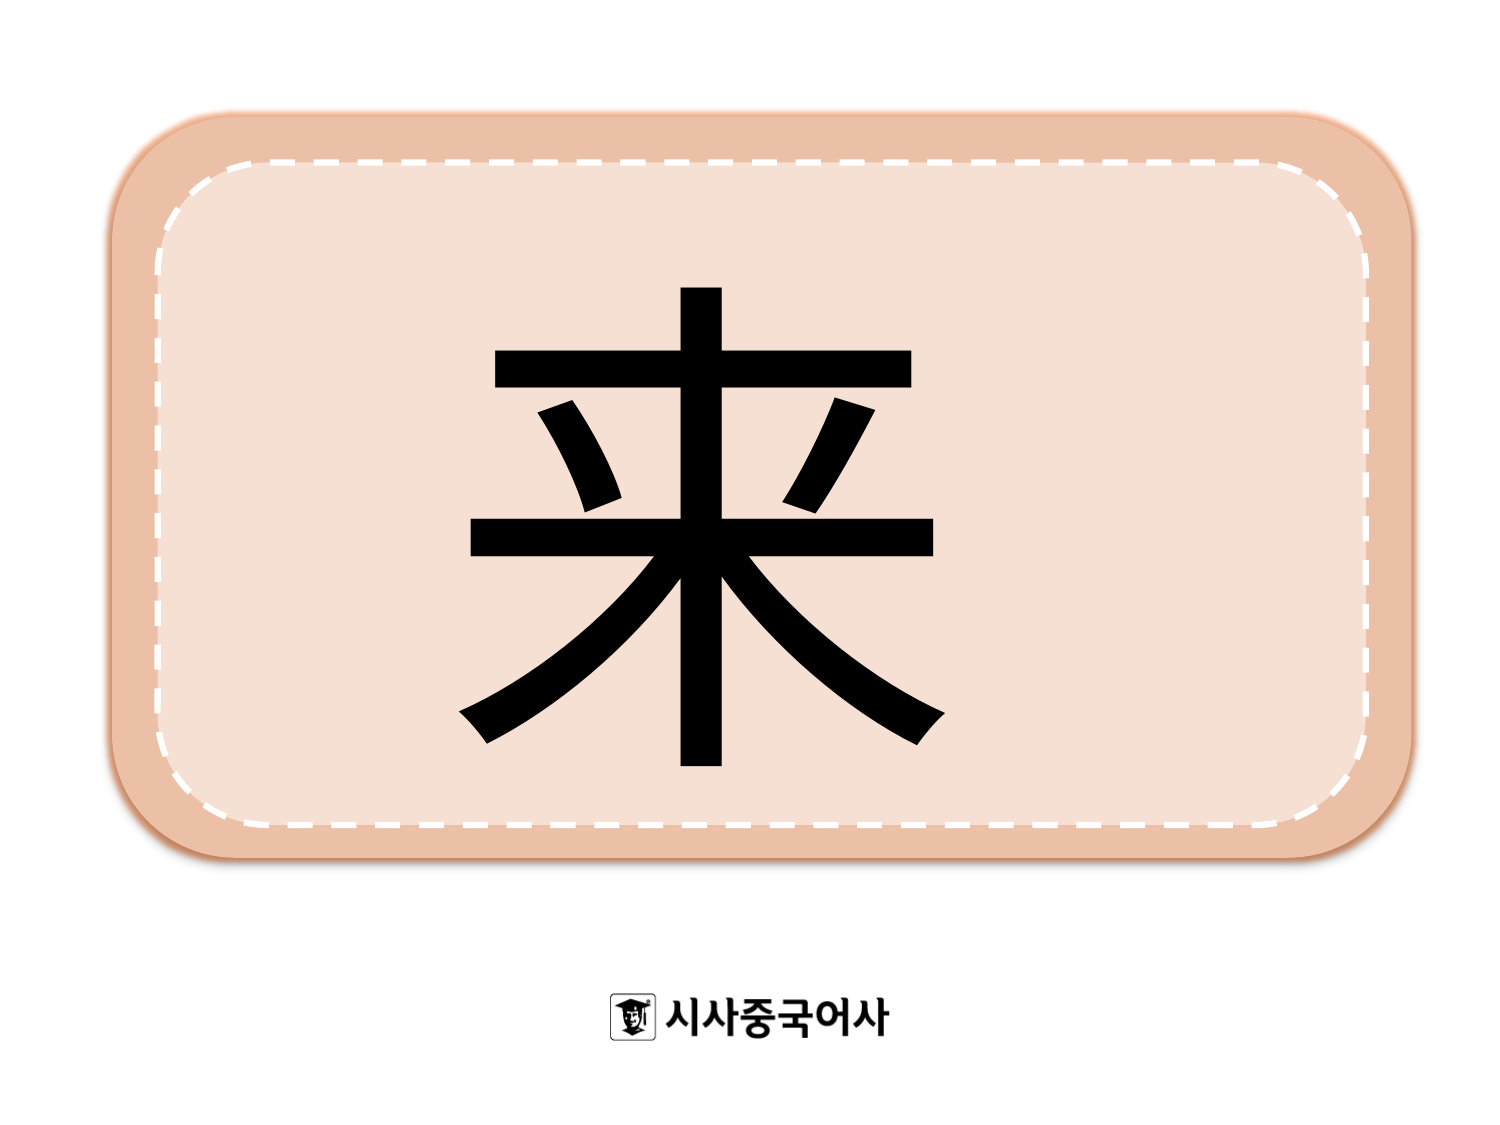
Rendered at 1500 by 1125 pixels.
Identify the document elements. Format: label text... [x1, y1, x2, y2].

picture [602, 987, 898, 1047]
text_box 来 [162, 160, 1371, 824]
